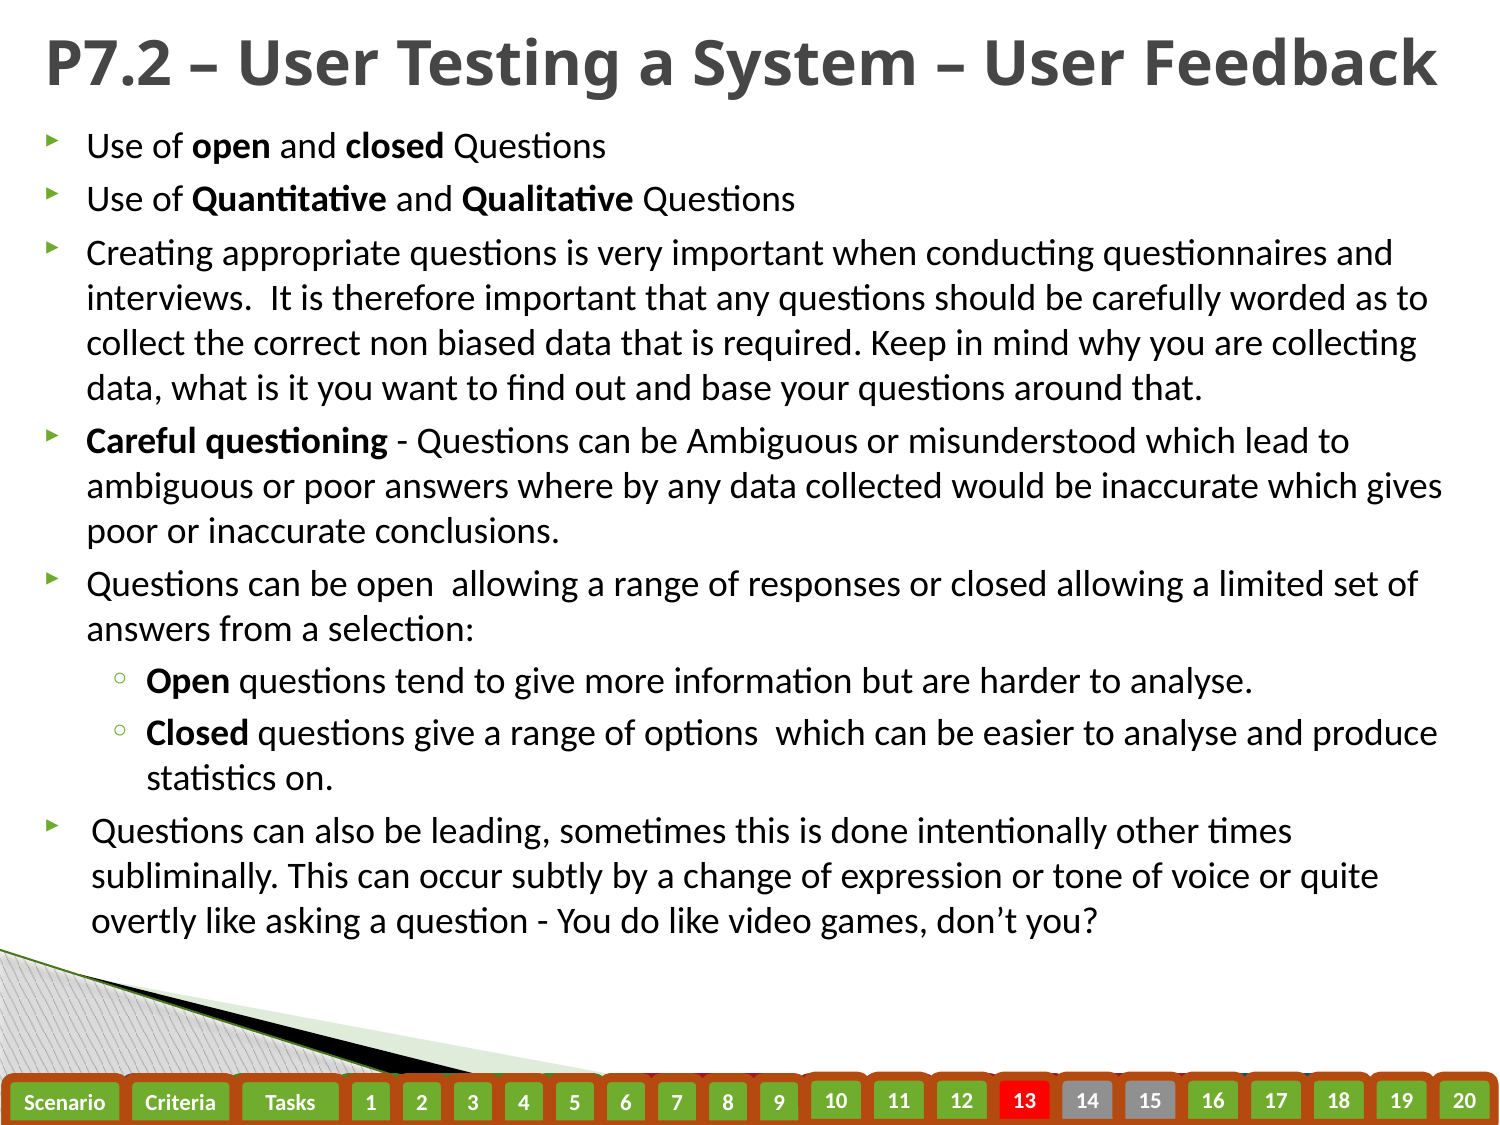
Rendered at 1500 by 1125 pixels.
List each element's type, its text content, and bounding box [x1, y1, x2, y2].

list Use of open and closed Questions Use of Quantitative and Qualitative Questions Creating appropriate questions is very important when conducting questionnaires and interviews. It is therefore important that any questions should be carefully worded as to collect the correct non biased data that is required. Keep in mind why you are collecting data, what is it you want to find out and base your questions around that. Careful questioning - Questions can be Ambiguous or misunderstood which lead to ambiguous or poor answers where by any data collected would be inaccurate which gives poor or inaccurate conclusions. Questions can be open allowing a range of responses or closed allowing a limited set of answers from a selection: Open questions tend to give more information but are harder to analyse. Closed questions give a range of options which can be easier to analyse and produce statistics on. Questions can also be leading, sometimes this is done intentionally other times subliminally. This can occur subtly by a change of expression or tone of voice or quite overtly like asking a question - You do like video games, don’t you? [29, 113, 1459, 1047]
text_box P7.2 – User Testing a System – User Feedback [29, 30, 1463, 90]
